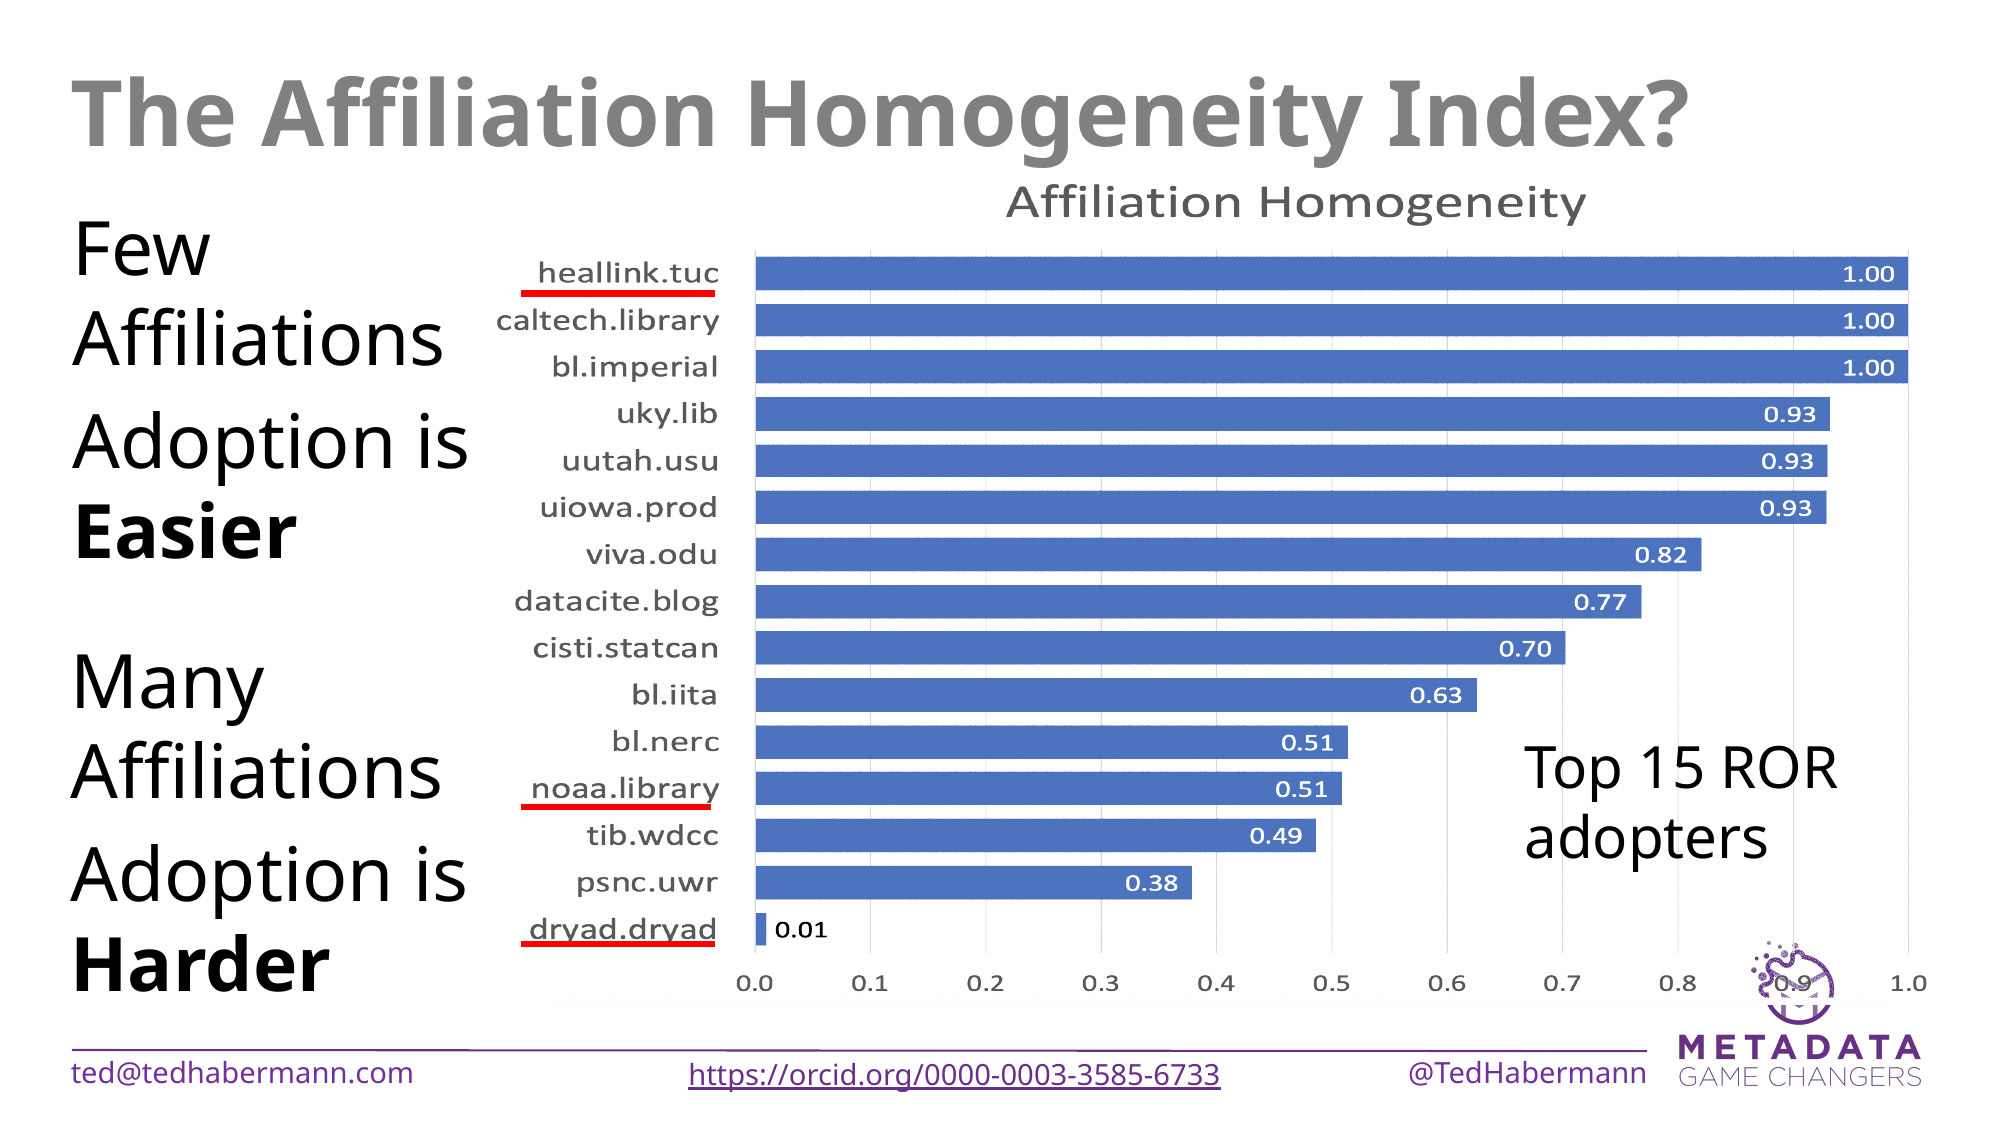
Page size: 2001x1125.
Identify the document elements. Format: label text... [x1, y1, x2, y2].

text_box Few Affiliations Adoption is Easier [57, 193, 490, 581]
title The Affiliation Homogeneity Index? [55, 41, 1781, 192]
picture [490, 166, 1945, 1088]
text_box Many Affiliations Adoption is Harder [55, 626, 538, 1014]
